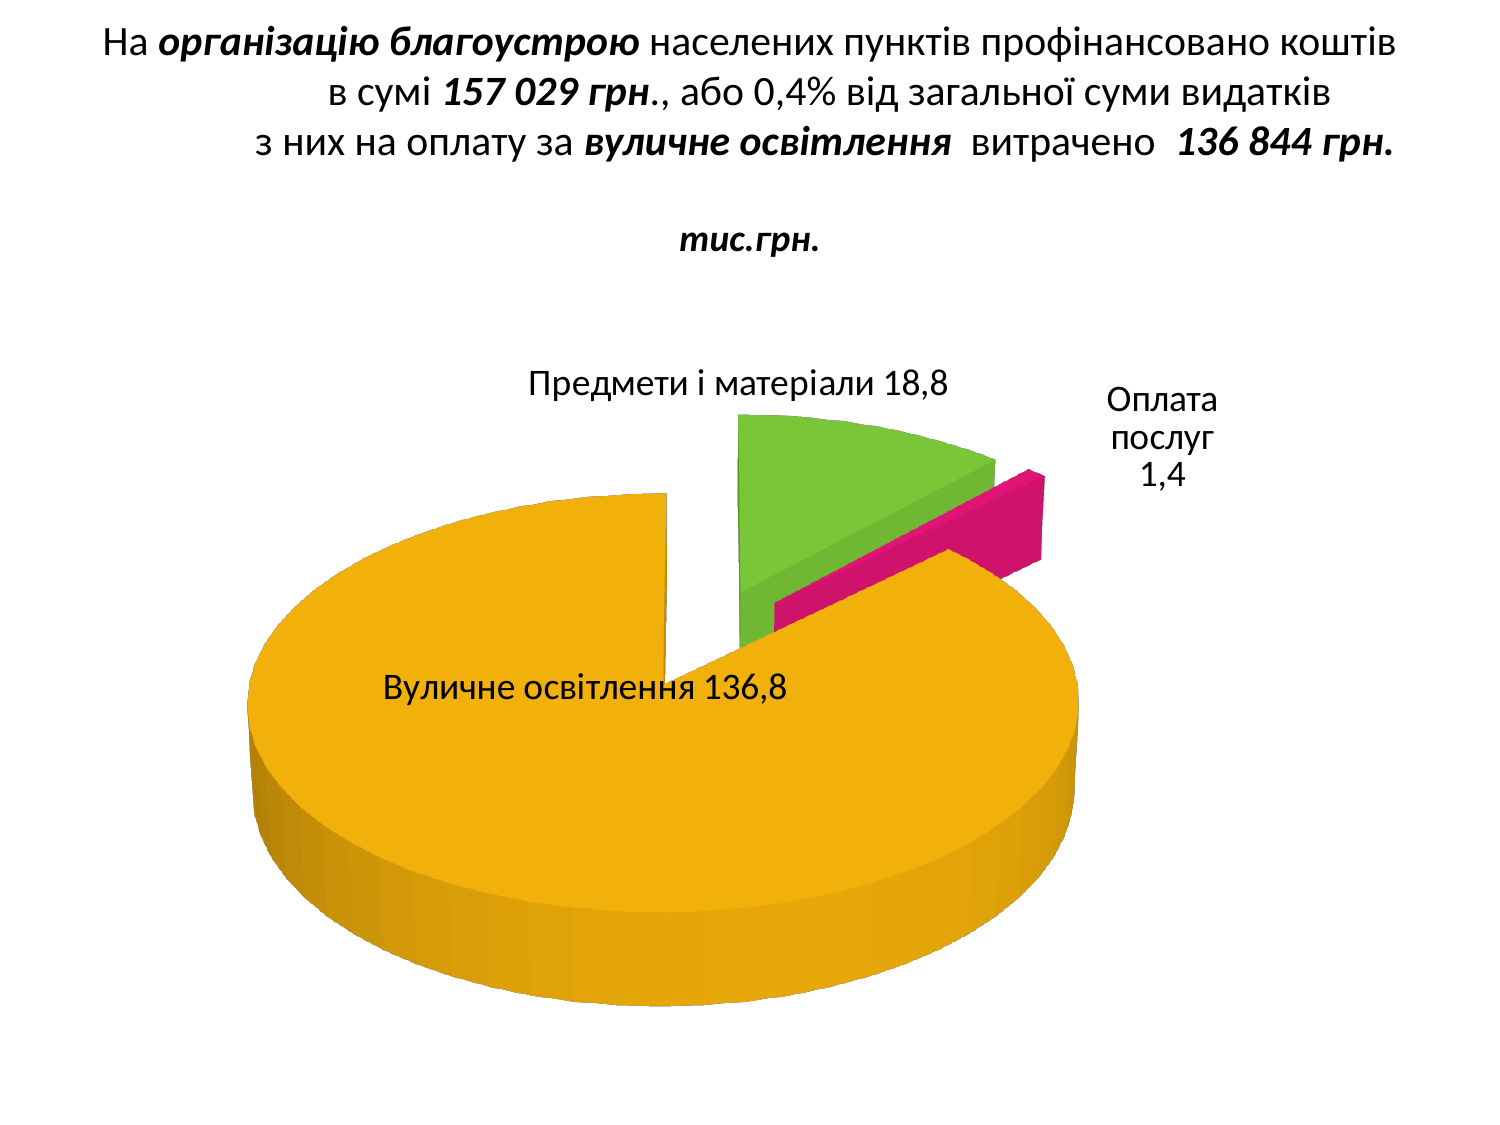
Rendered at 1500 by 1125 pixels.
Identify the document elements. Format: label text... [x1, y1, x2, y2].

chart [76, 255, 1427, 1125]
title На організацію благоустрою населених пунктів профінансовано коштів в сумі 157 029 грн., або 0,4% від загальної суми видатків з них на оплату за вуличне освітлення витрачено 136 844 грн. тис.грн. [75, 42, 1425, 231]
